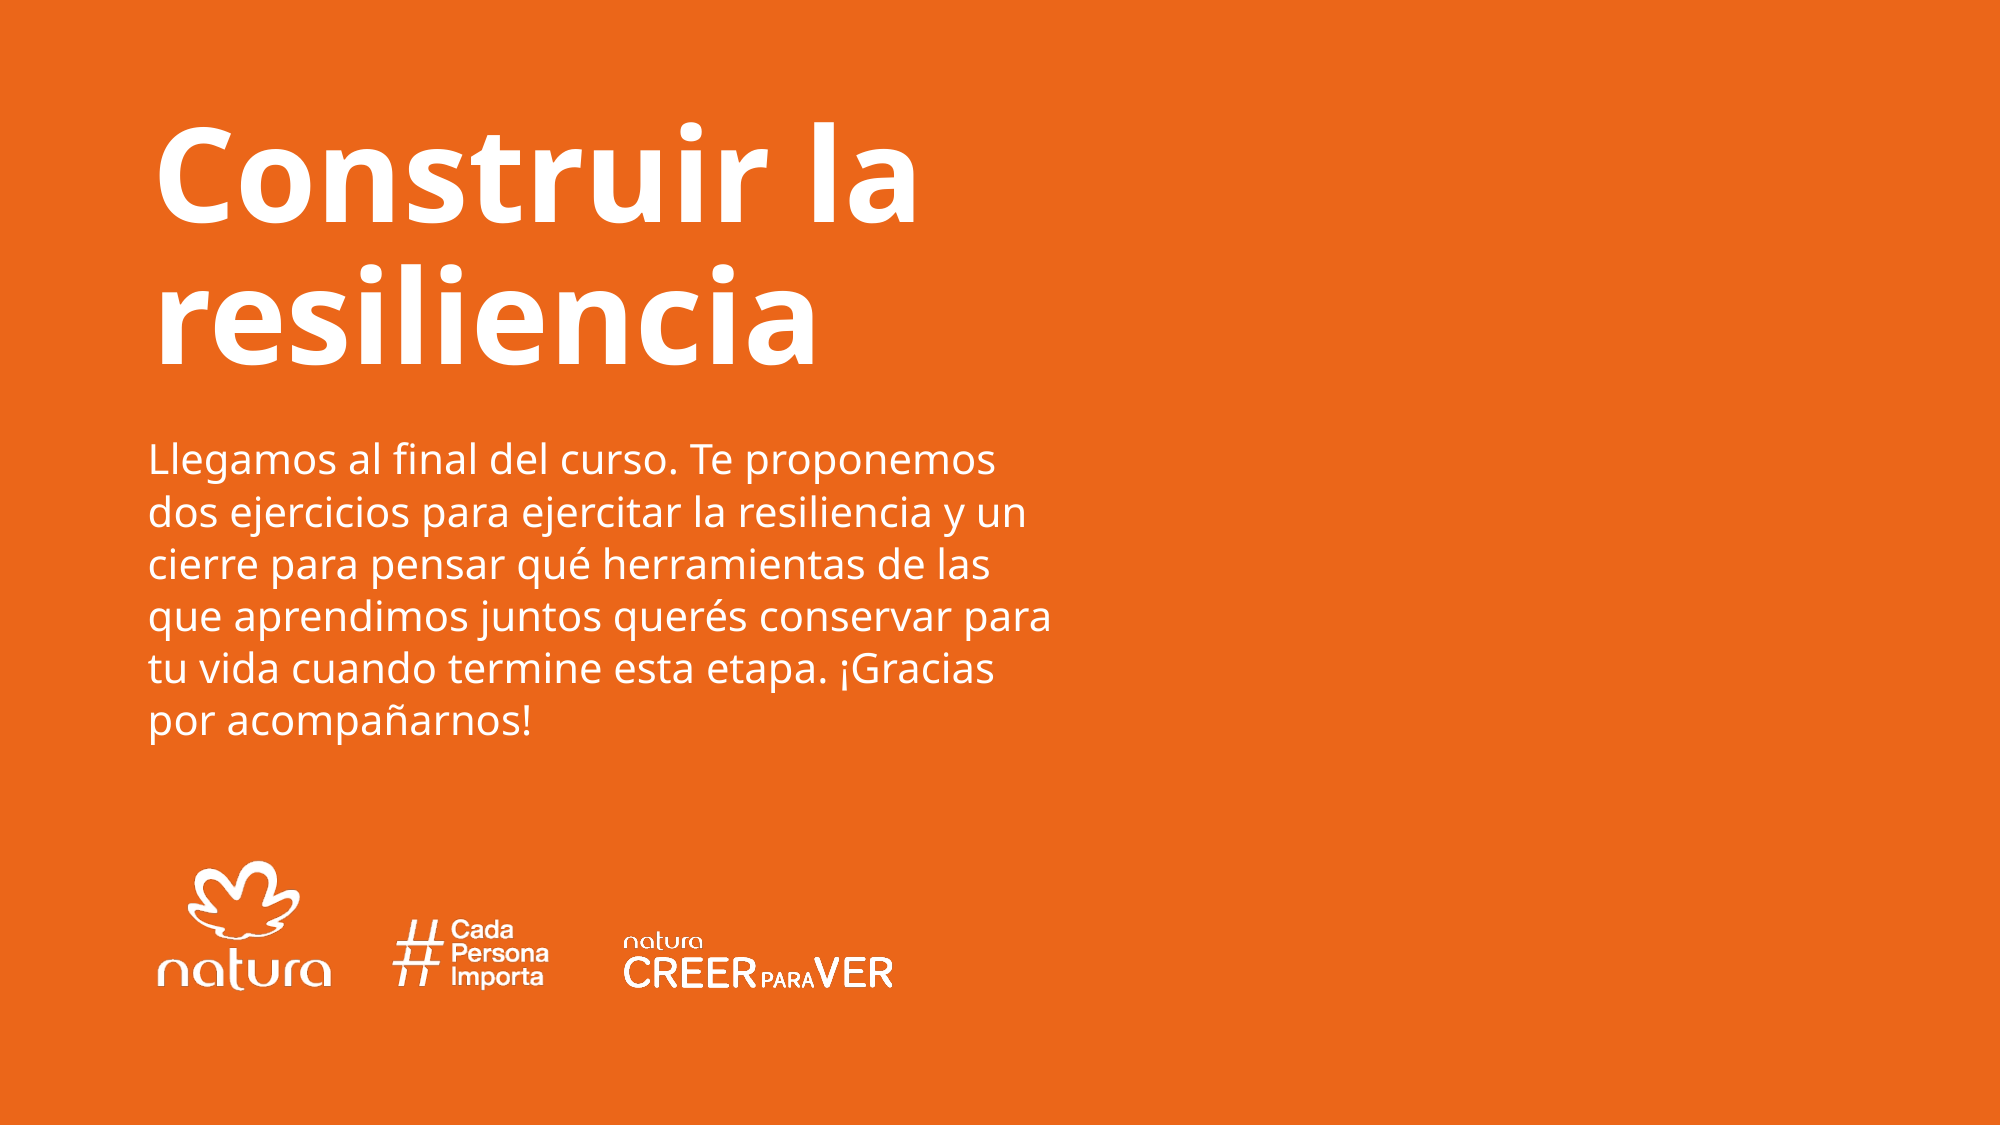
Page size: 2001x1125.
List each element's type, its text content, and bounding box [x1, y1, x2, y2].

text_box Llegamos al final del curso. Te proponemos dos ejercicios para ejercitar la resiliencia y un cierre para pensar qué herramientas de las que aprendimos juntos querés conservar para tu vida cuando termine esta etapa. ¡Gracias por acompañarnos! [147, 431, 1055, 744]
title Construir la resiliencia [152, 109, 1653, 409]
picture [0, 816, 909, 1125]
